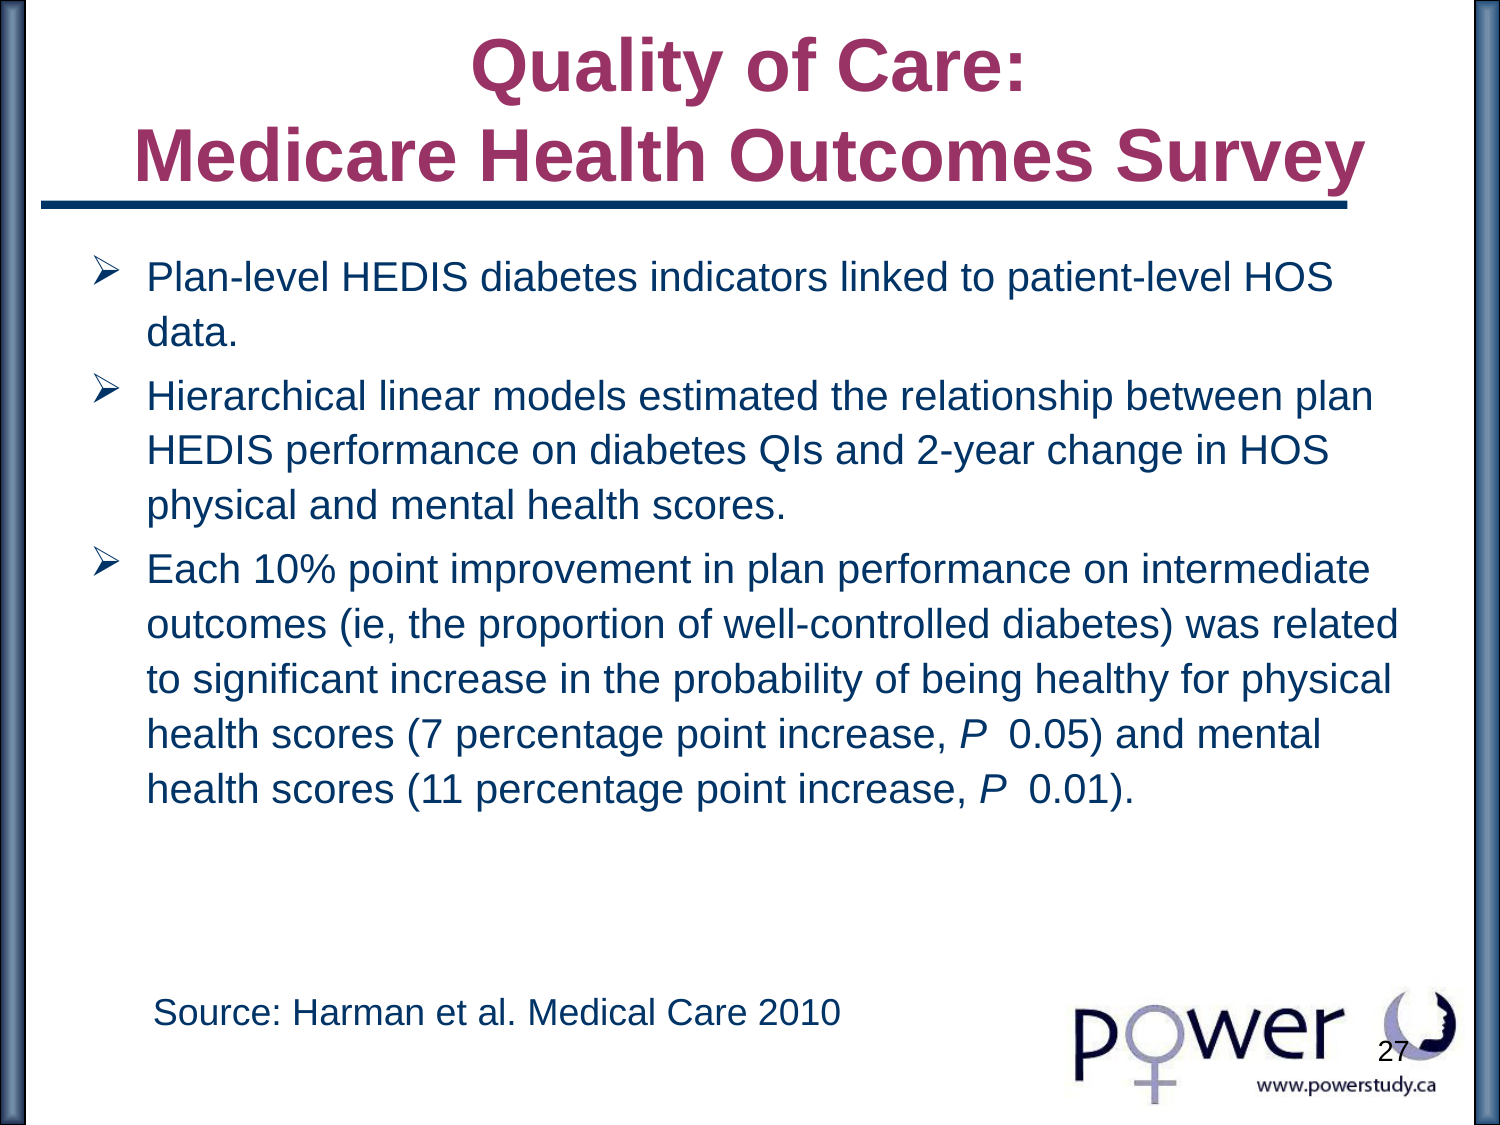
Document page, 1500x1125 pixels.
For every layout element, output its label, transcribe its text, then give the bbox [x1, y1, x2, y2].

list Plan-level HEDIS diabetes indicators linked to patient-level HOS data. Hierarchical linear models estimated the relationship between plan HEDIS performance on diabetes QIs and 2-year change in HOS physical and mental health scores. Each 10% point improvement in plan performance on intermediate outcomes (ie, the proportion of well-controlled diabetes) was related to significant increase in the probability of being healthy for physical health scores (7 percentage point increase, P 0.05) and mental health scores (11 percentage point increase, P 0.01). [74, 237, 1426, 981]
slide_number 27 [1074, 1024, 1426, 1103]
text_box Source: Harman et al. Medical Care 2010 [138, 980, 857, 1041]
picture [1064, 979, 1466, 1111]
title Quality of Care: Medicare Health Outcomes Survey [74, 12, 1426, 201]
